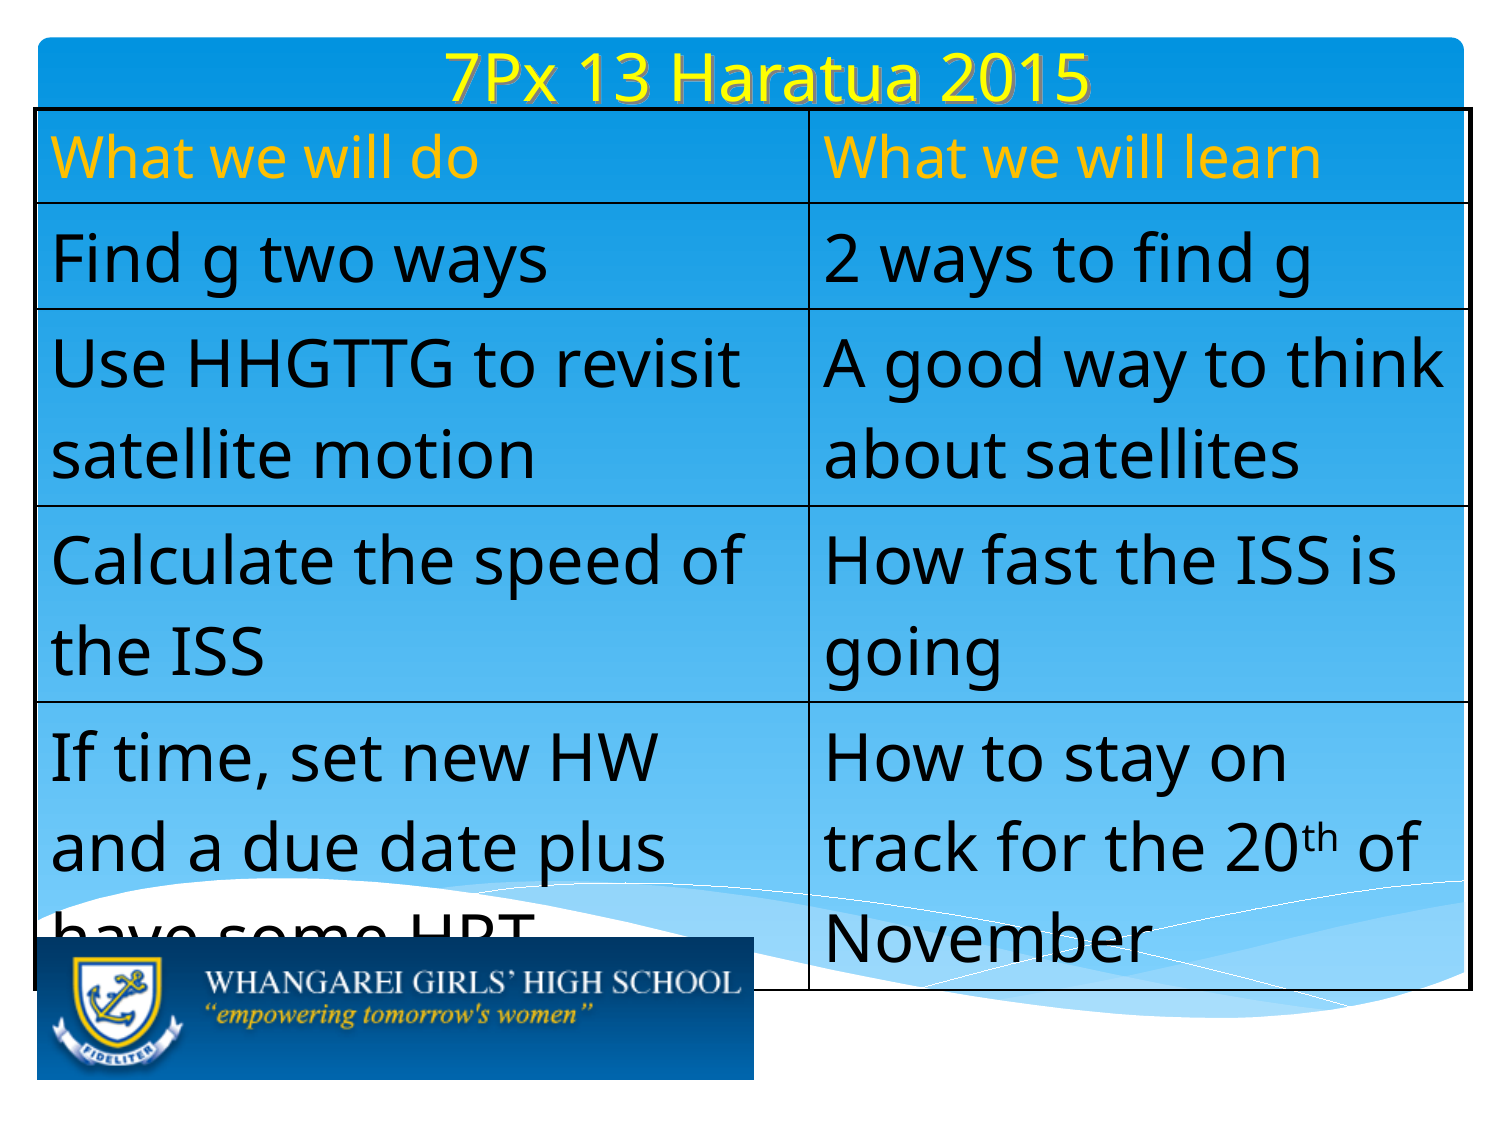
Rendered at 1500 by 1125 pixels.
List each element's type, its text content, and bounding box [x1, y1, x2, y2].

table_cell Use HHGTTG to revisit satellite motion [37, 310, 808, 505]
table_cell Calculate the speed of the ISS [37, 507, 808, 701]
table_cell How fast the ISS is going [810, 507, 1468, 701]
table_cell A good way to think about satellites [810, 310, 1468, 505]
table_cell How to stay on track for the 20th of November [810, 703, 1468, 989]
text_box 7Px 13 Haratua 2015 [162, 24, 1375, 107]
table_cell Find g two ways [37, 204, 808, 308]
picture [37, 937, 754, 1080]
table_header What we will do [37, 111, 808, 202]
table_cell 2 ways to find g [810, 204, 1468, 308]
table_cell If time, set new HW and a due date plus have some HRT. [37, 703, 808, 989]
table_header What we will learn [810, 111, 1468, 202]
